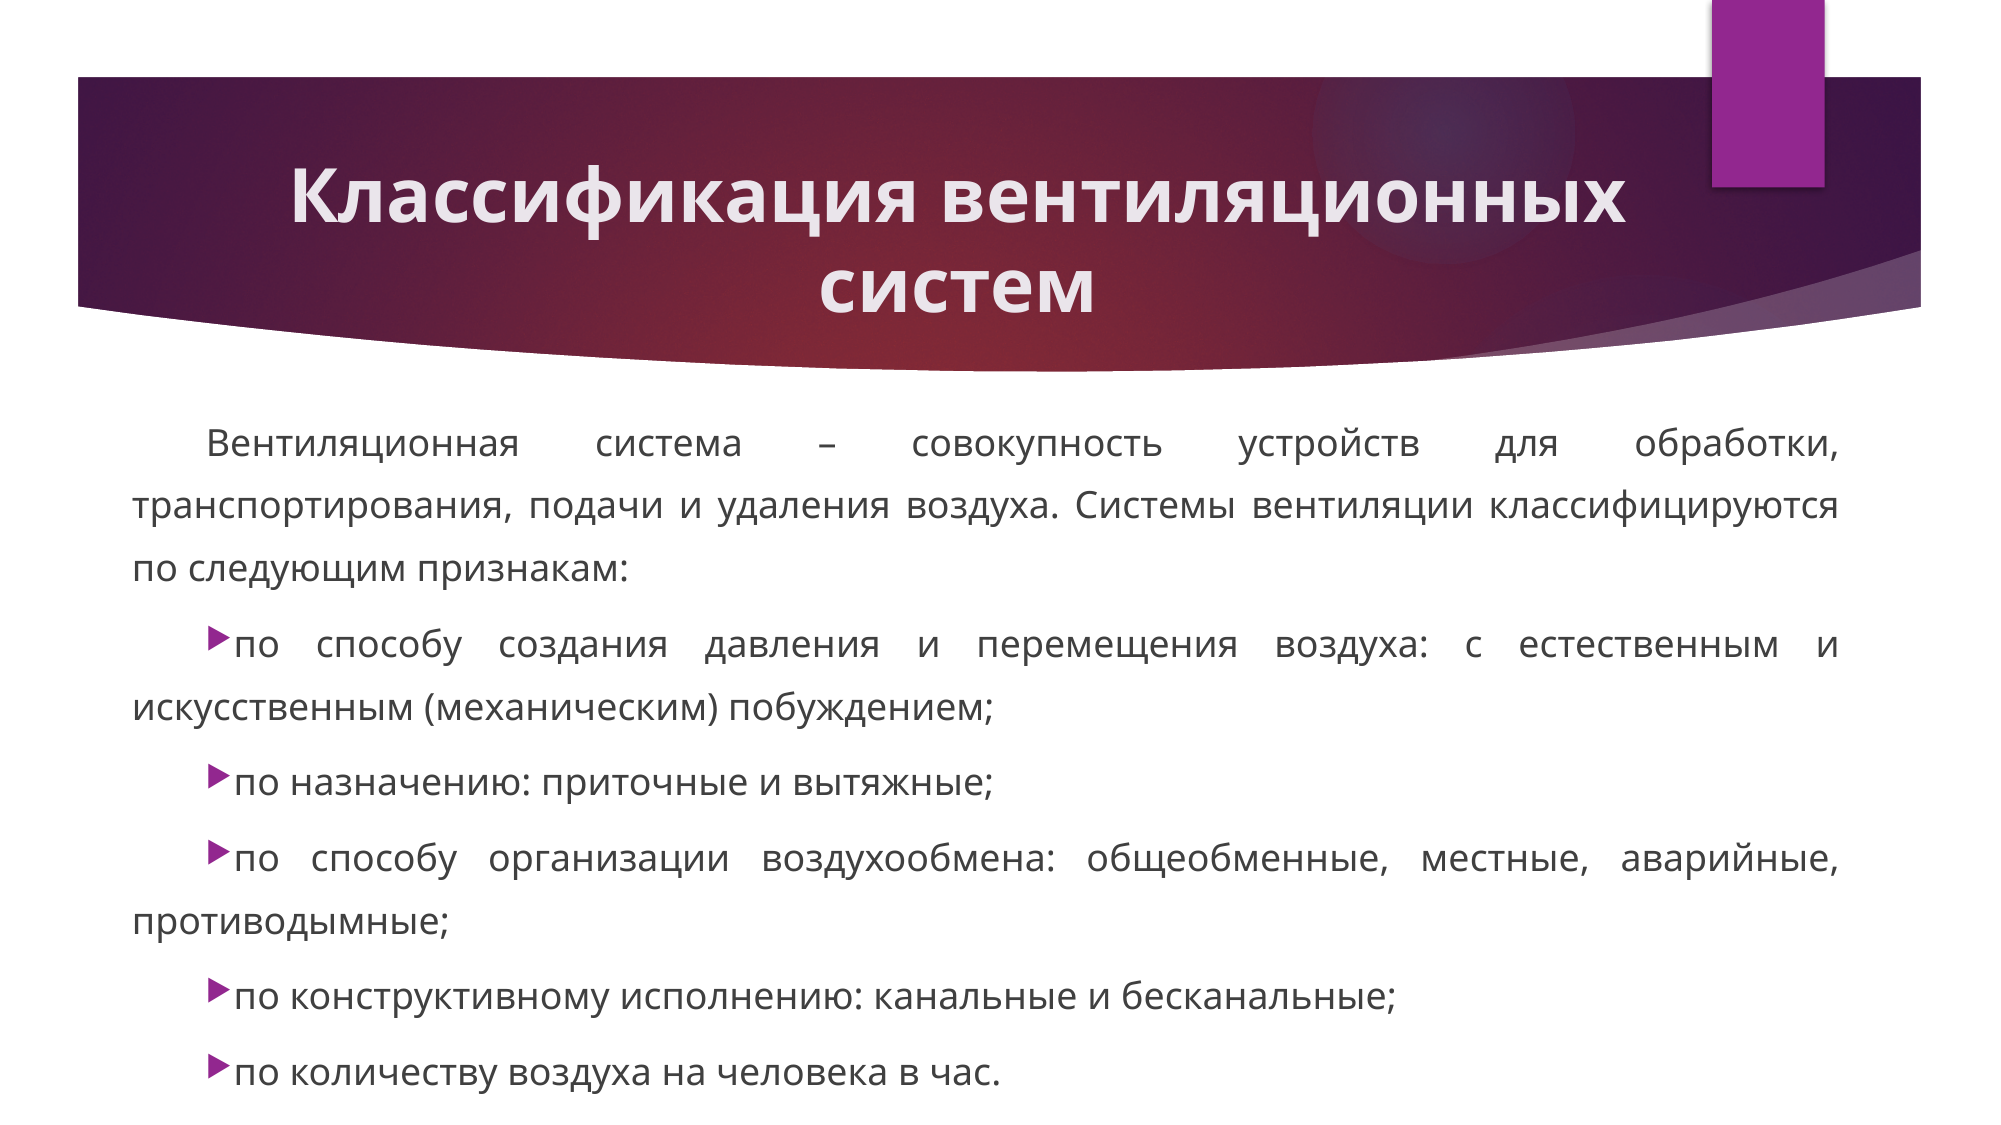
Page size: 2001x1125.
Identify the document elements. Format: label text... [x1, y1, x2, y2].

title Классификация вентиляционных систем [239, 179, 1677, 296]
list Вентиляционная система – совокупность устройств для обработки, транспортирования, подачи и удаления воздуха. Системы вентиляции классифицируются по следующим признакам: по способу создания давления и перемещения воздуха: с естественным и искусственным (механическим) побуждением; по назначению: приточные и вытяжные; по способу организации воздухообмена: общеобменные, местные, аварийные, противодымные; по конструктивному исполнению: канальные и бесканальные; по количеству воздуха на человека в час. [116, 393, 1856, 1108]
